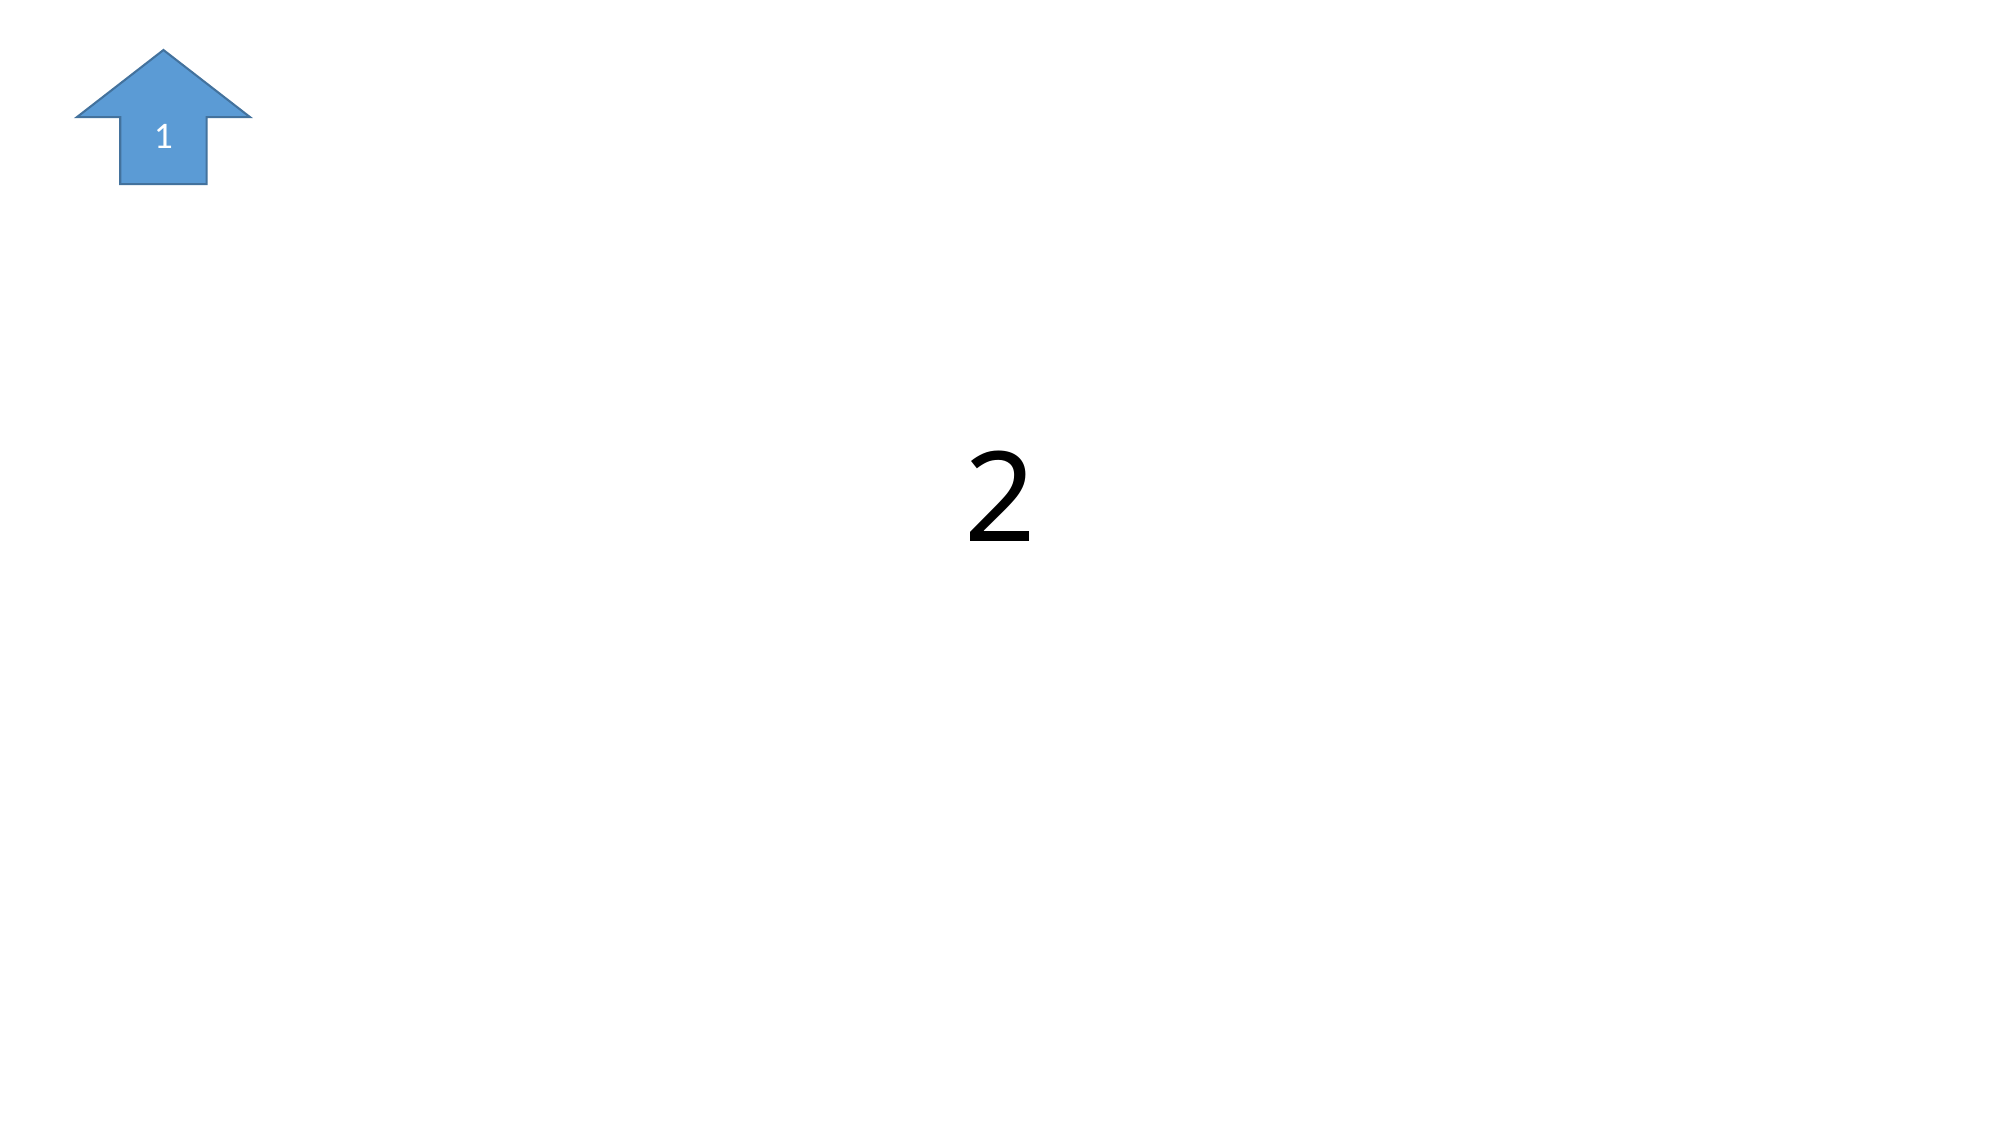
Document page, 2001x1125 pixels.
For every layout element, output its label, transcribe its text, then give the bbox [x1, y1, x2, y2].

title 2 [249, 184, 1750, 576]
text_box 1 [73, 48, 253, 186]
